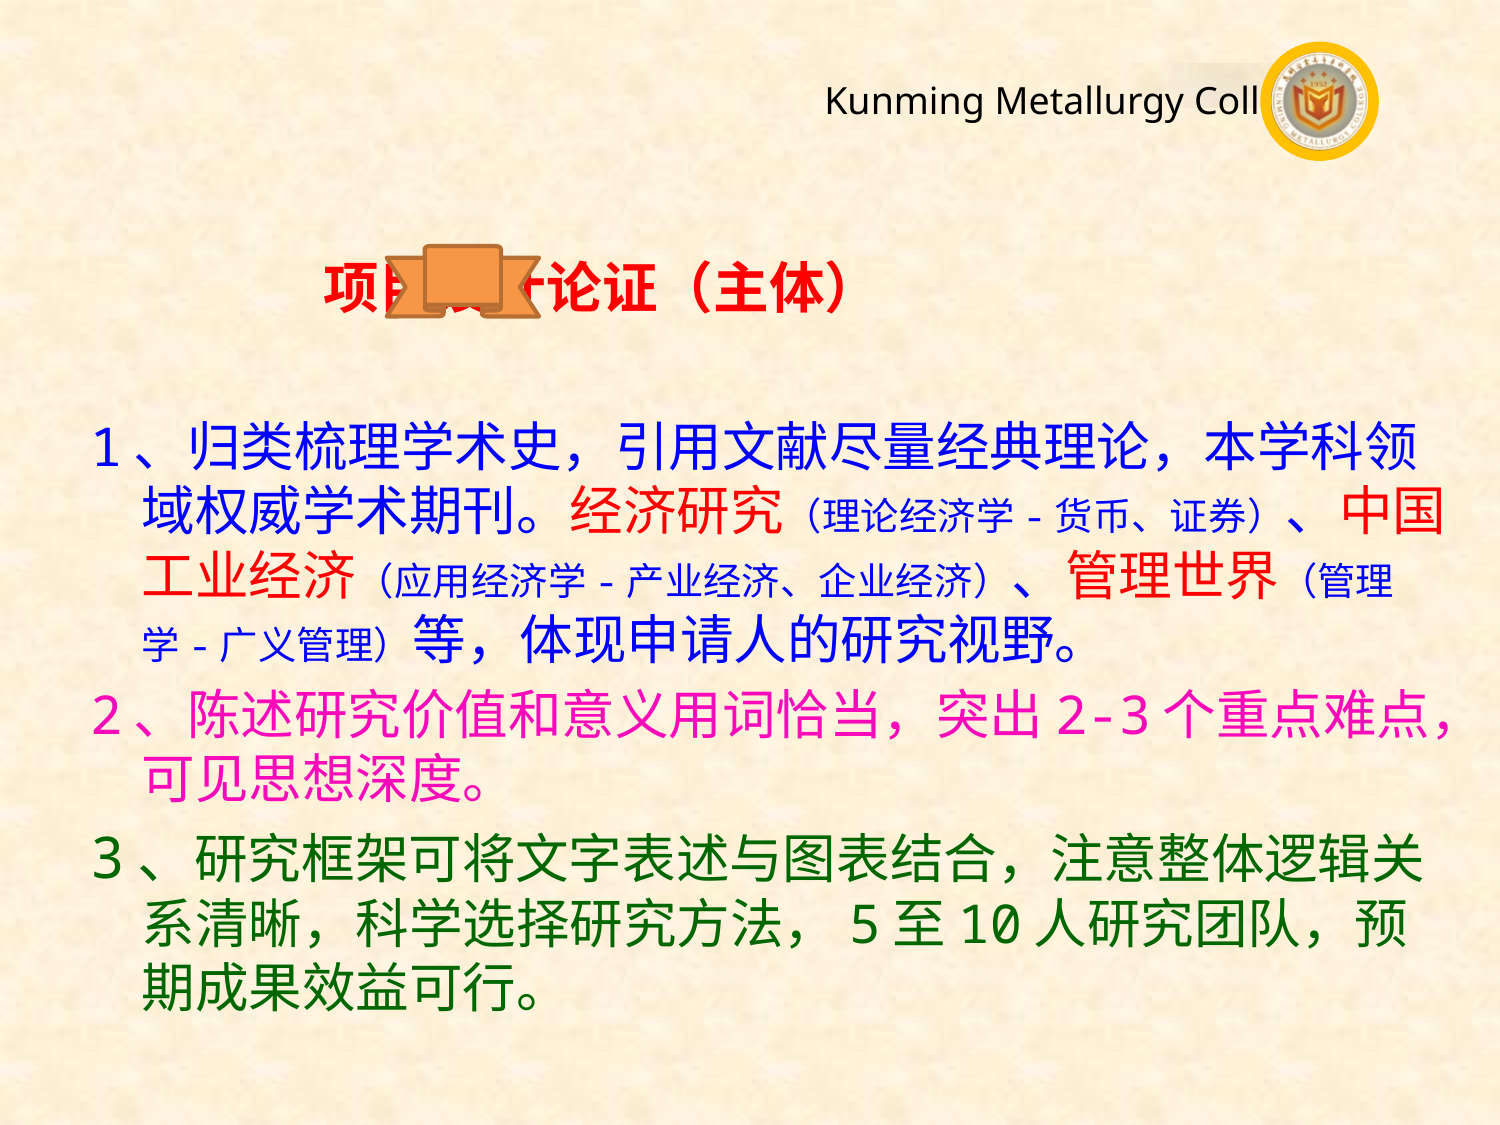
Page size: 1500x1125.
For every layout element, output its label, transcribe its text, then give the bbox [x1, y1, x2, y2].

text_box [384, 243, 541, 319]
title Kunming Metallurgy College [75, 23, 1442, 176]
picture [0, 0, 1500, 1125]
list 项目设计论证（主体） 1、归类梳理学术史，引用文献尽量经典理论，本学科领域权威学术期刊。经济研究（理论经济学-货币、证券）、中国工业经济（应用经济学-产业经济、企业经济）、管理世界（管理学-广义管理）等，体现申请人的研究视野。 2、陈述研究价值和意义用词恰当，突出2-3个重点难点，可见思想深度。 3、研究框架可将文字表述与图表结合，注意整体逻辑关系清晰，科学选择研究方法，5至10人研究团队，预期成果效益可行。 [75, 222, 1465, 1032]
